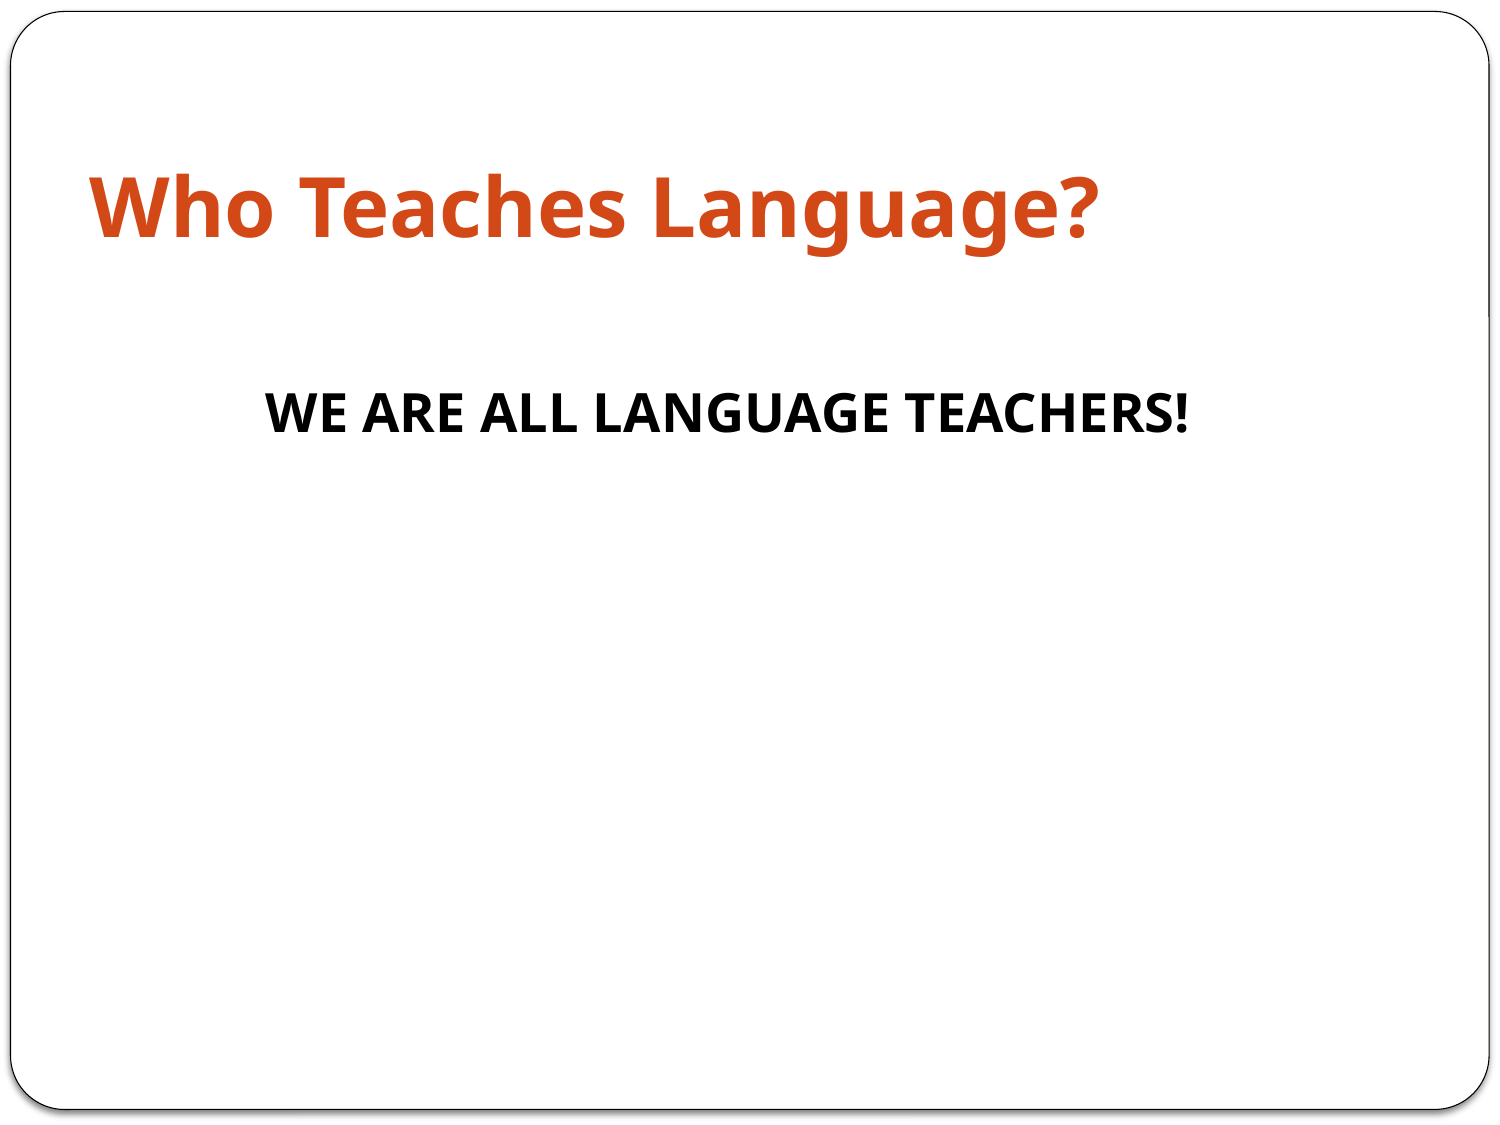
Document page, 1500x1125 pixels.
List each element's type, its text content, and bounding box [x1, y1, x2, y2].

list WE ARE ALL LANGUAGE TEACHERS! [250, 370, 1278, 926]
title Who Teaches Language? [75, 82, 1425, 270]
